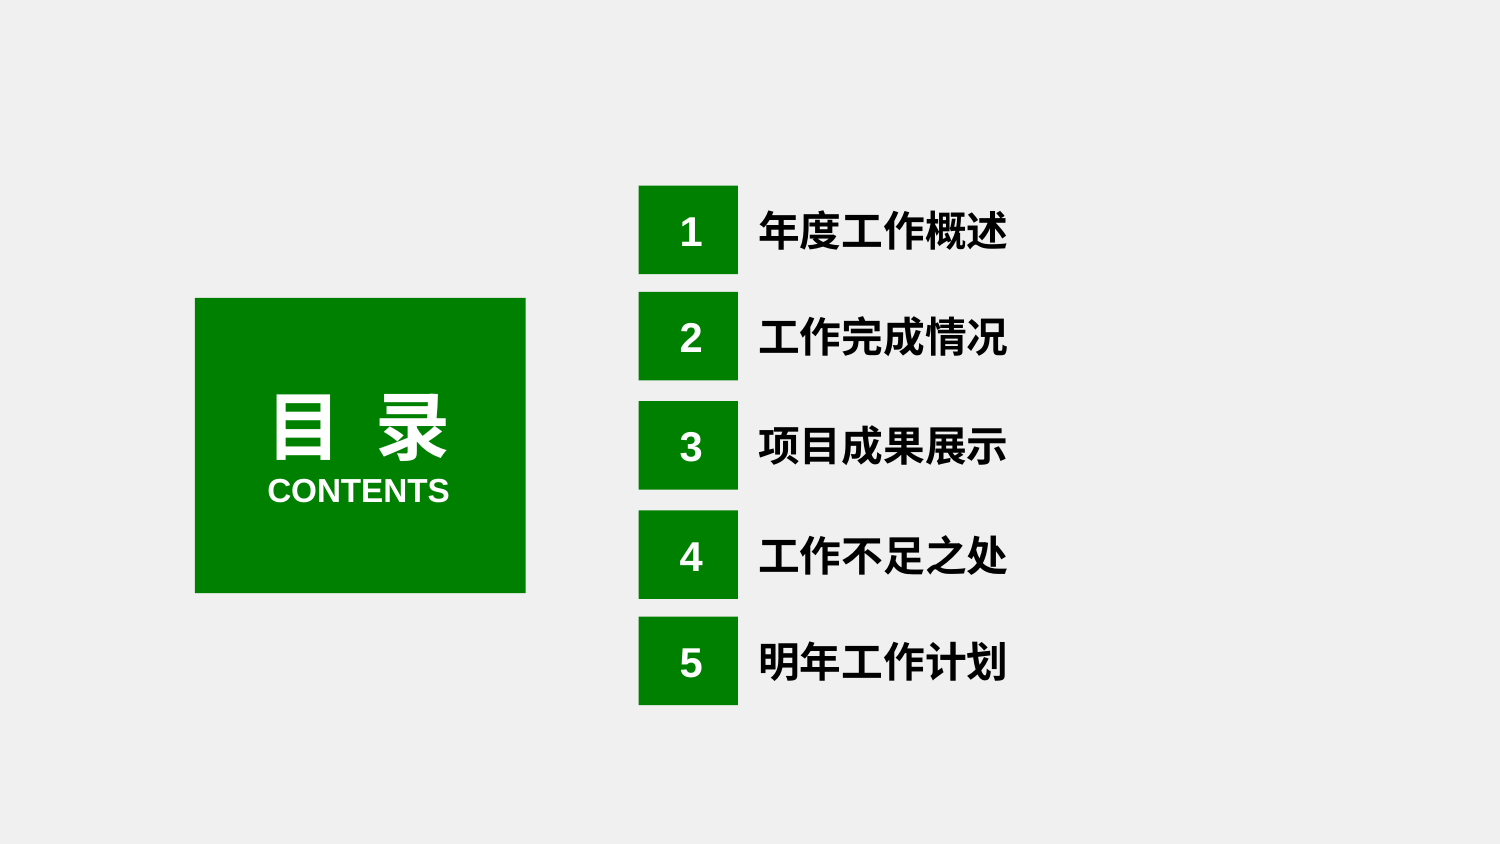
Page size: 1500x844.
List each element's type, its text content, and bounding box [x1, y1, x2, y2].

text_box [638, 185, 739, 275]
text_box 项目成果展示 [743, 412, 1292, 478]
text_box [638, 616, 739, 706]
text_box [638, 400, 739, 490]
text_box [638, 291, 739, 381]
text_box 工作完成情况 [743, 303, 1292, 369]
text_box 工作不足之处 [743, 521, 1292, 587]
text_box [638, 510, 739, 600]
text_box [194, 297, 526, 594]
text_box 明年工作计划 [743, 628, 1292, 694]
text_box 年度工作概述 [743, 197, 1292, 262]
